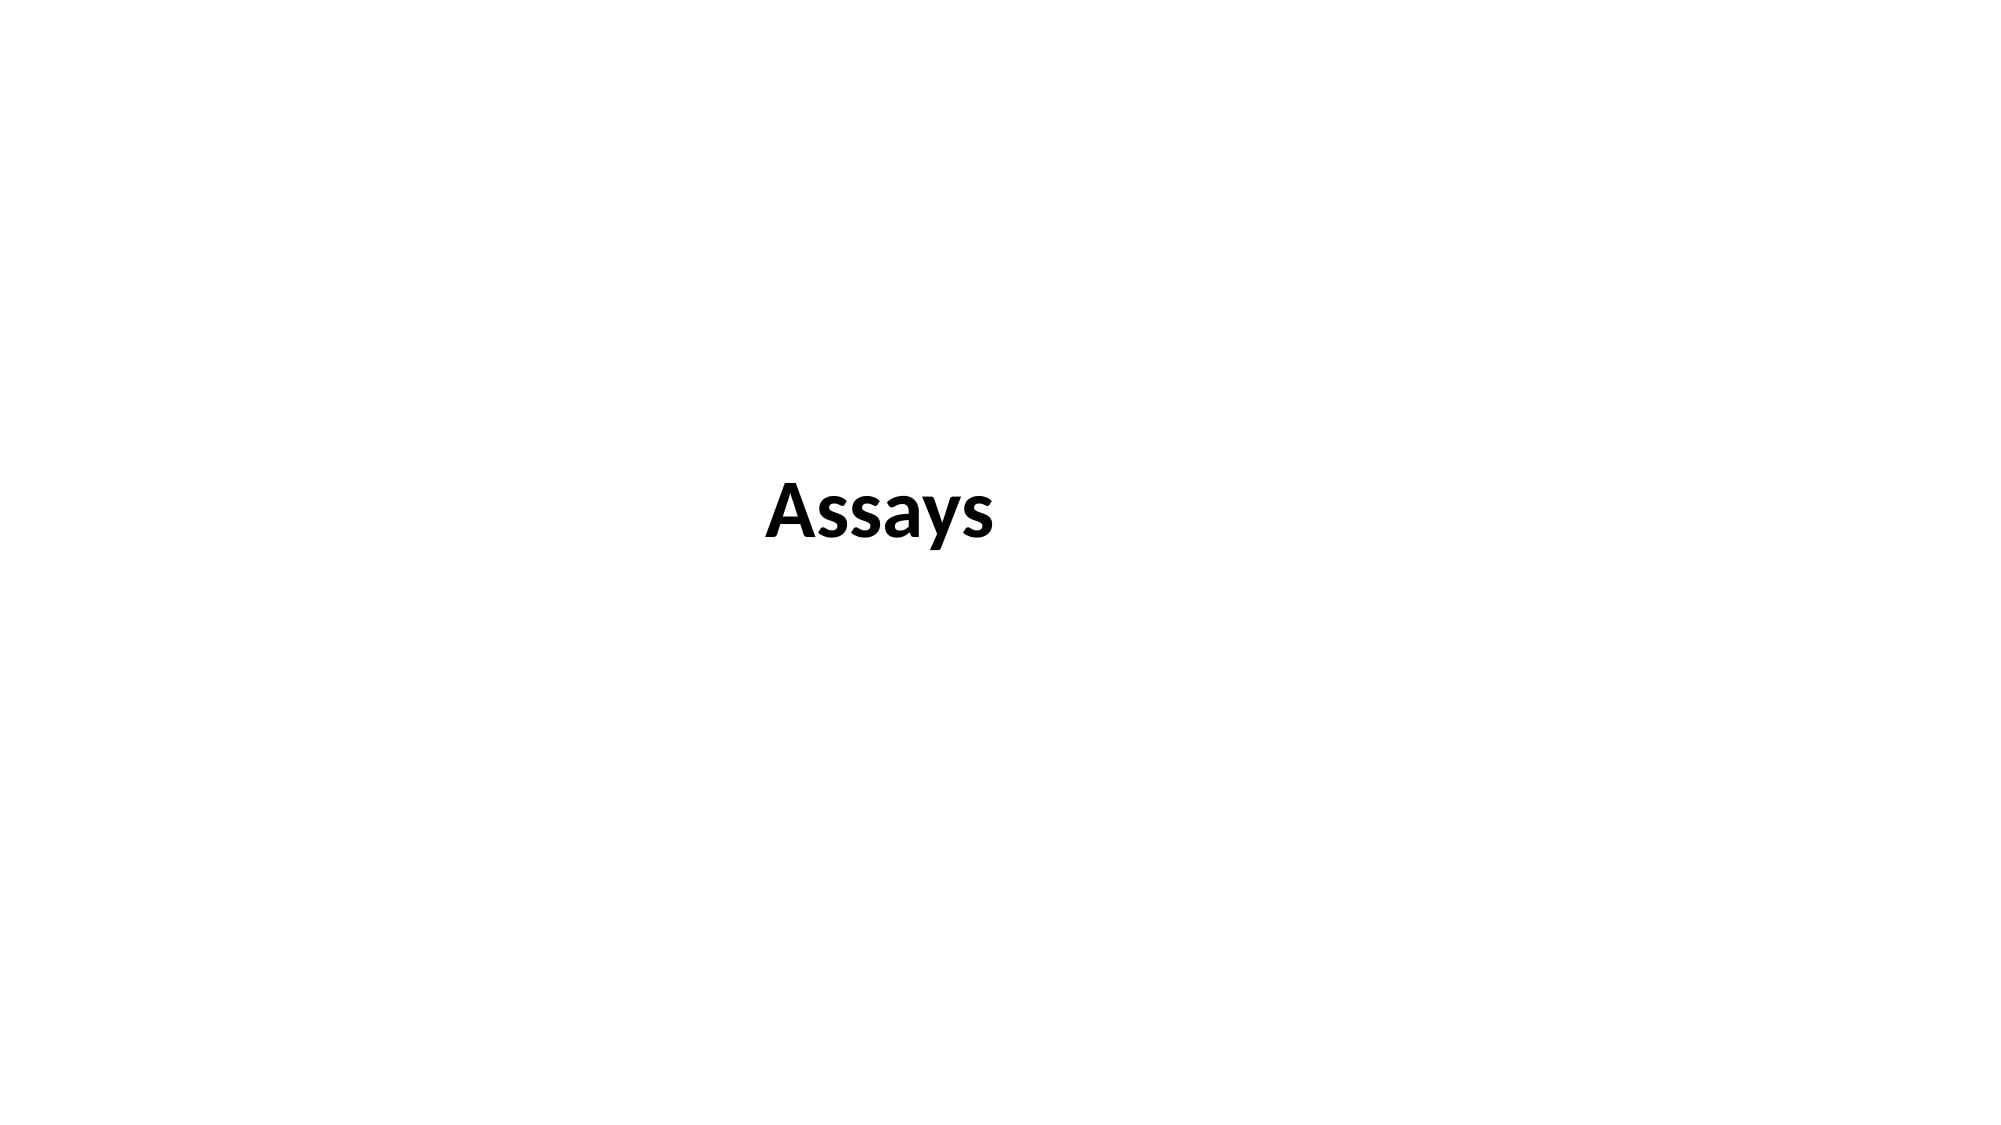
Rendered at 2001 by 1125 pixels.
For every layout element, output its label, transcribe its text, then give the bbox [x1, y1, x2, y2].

text_box Assays [751, 446, 1010, 562]
